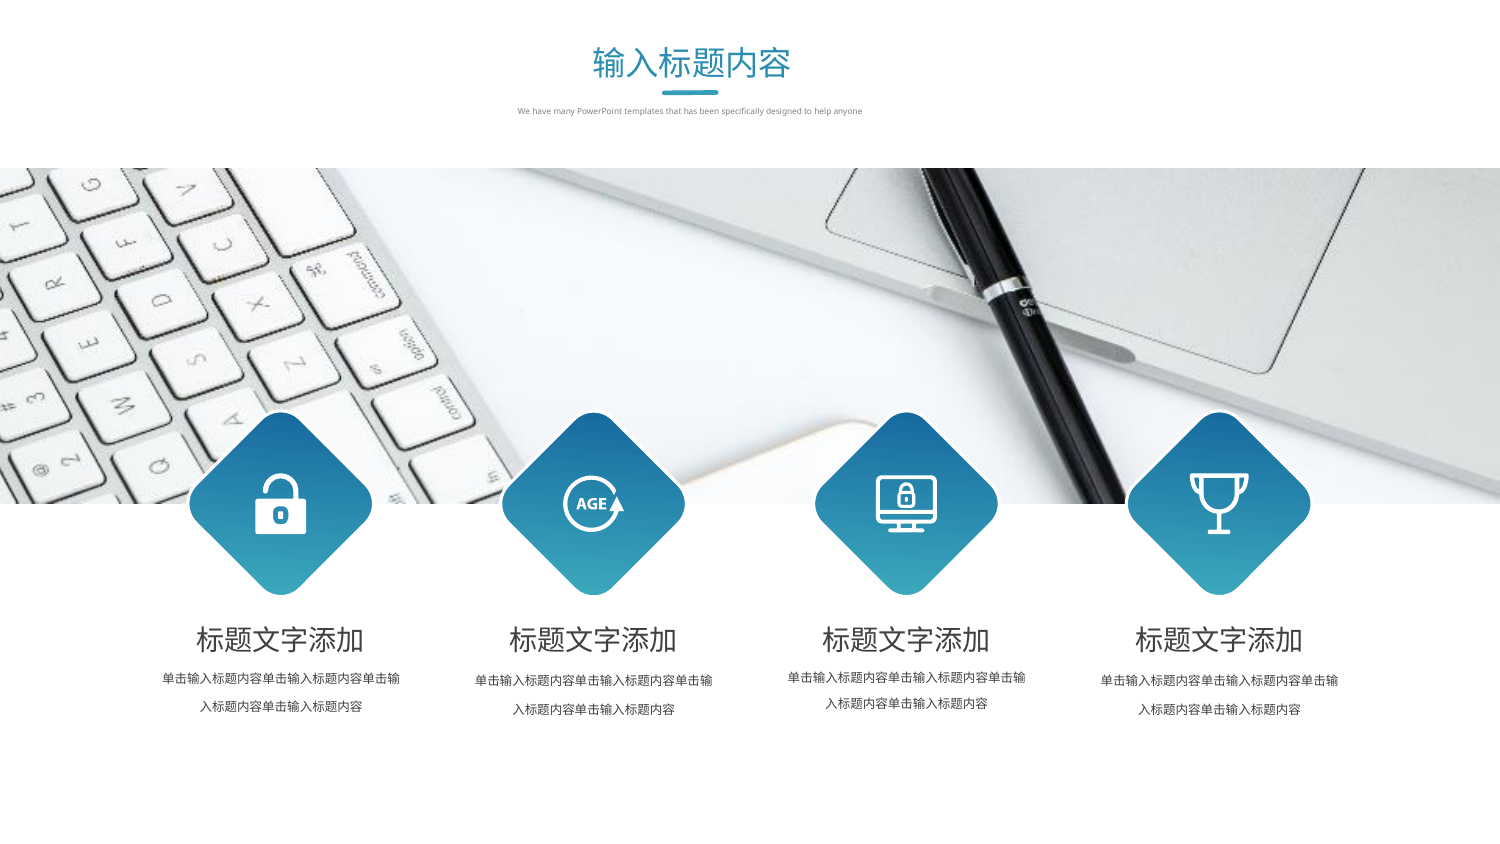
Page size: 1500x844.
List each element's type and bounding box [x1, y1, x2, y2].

text_box [187, 410, 374, 597]
text_box [485, 34, 895, 124]
text_box [875, 475, 937, 533]
text_box [1126, 410, 1313, 597]
text_box [500, 411, 687, 597]
text_box [752, 608, 1061, 716]
text_box [439, 608, 748, 722]
text_box [1189, 473, 1249, 535]
text_box [563, 475, 625, 532]
text_box [1065, 608, 1374, 722]
text_box [255, 473, 307, 535]
text_box [126, 608, 435, 719]
text_box [813, 410, 1000, 597]
text_box [0, 167, 1500, 505]
